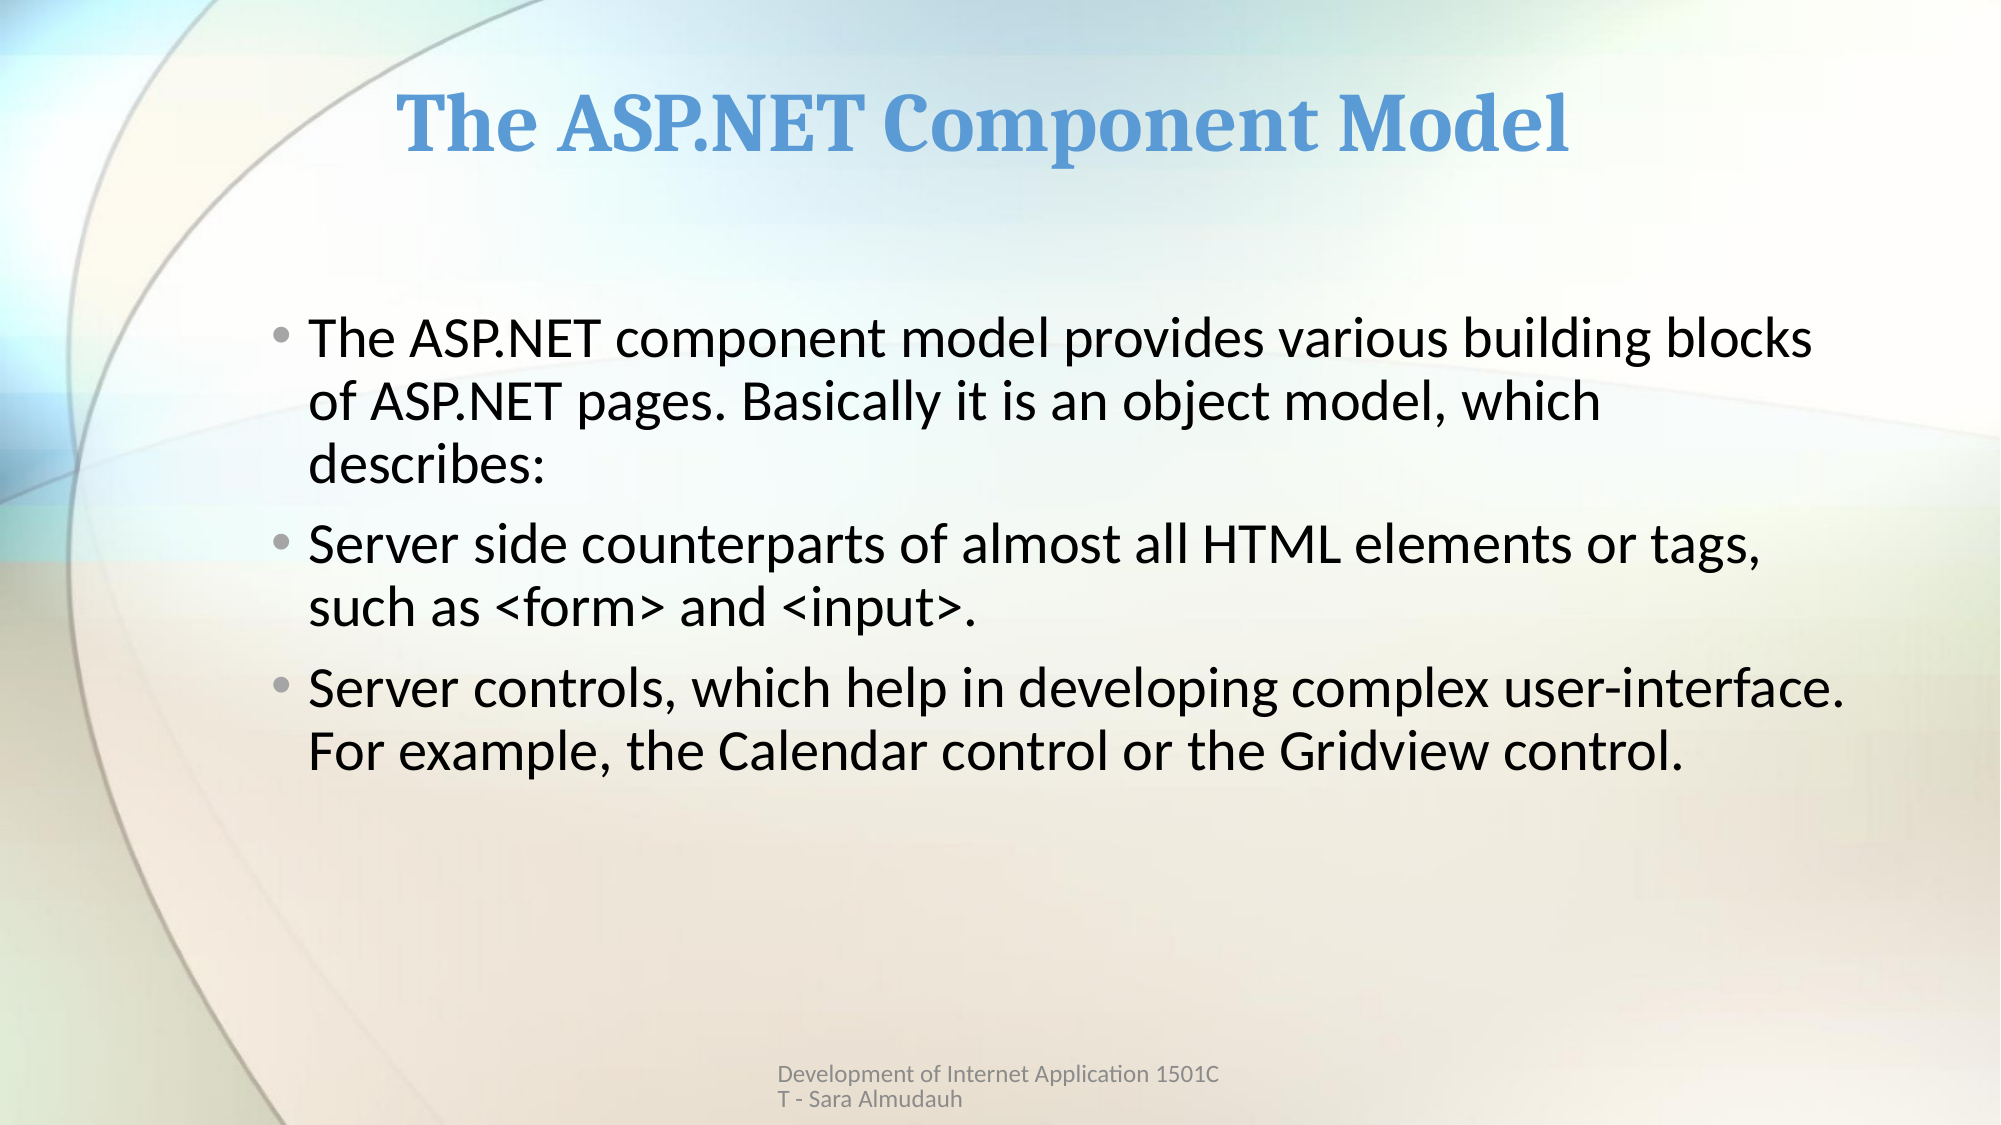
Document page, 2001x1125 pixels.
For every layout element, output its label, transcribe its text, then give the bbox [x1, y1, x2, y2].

list The ASP.NET component model provides various building blocks of ASP.NET pages. Basically it is an object model, which describes: Server side counterparts of almost all HTML elements or tags, such as <form> and <input>. Server controls, which help in developing complex user-interface. For example, the Calendar control or the Gridview control. [256, 299, 1863, 1014]
title The ASP.NET Component Model [381, 59, 1863, 278]
footer Development of Internet Application 1501CT - Sara Almudauh [762, 1042, 1238, 1103]
picture [0, 0, 2001, 1125]
